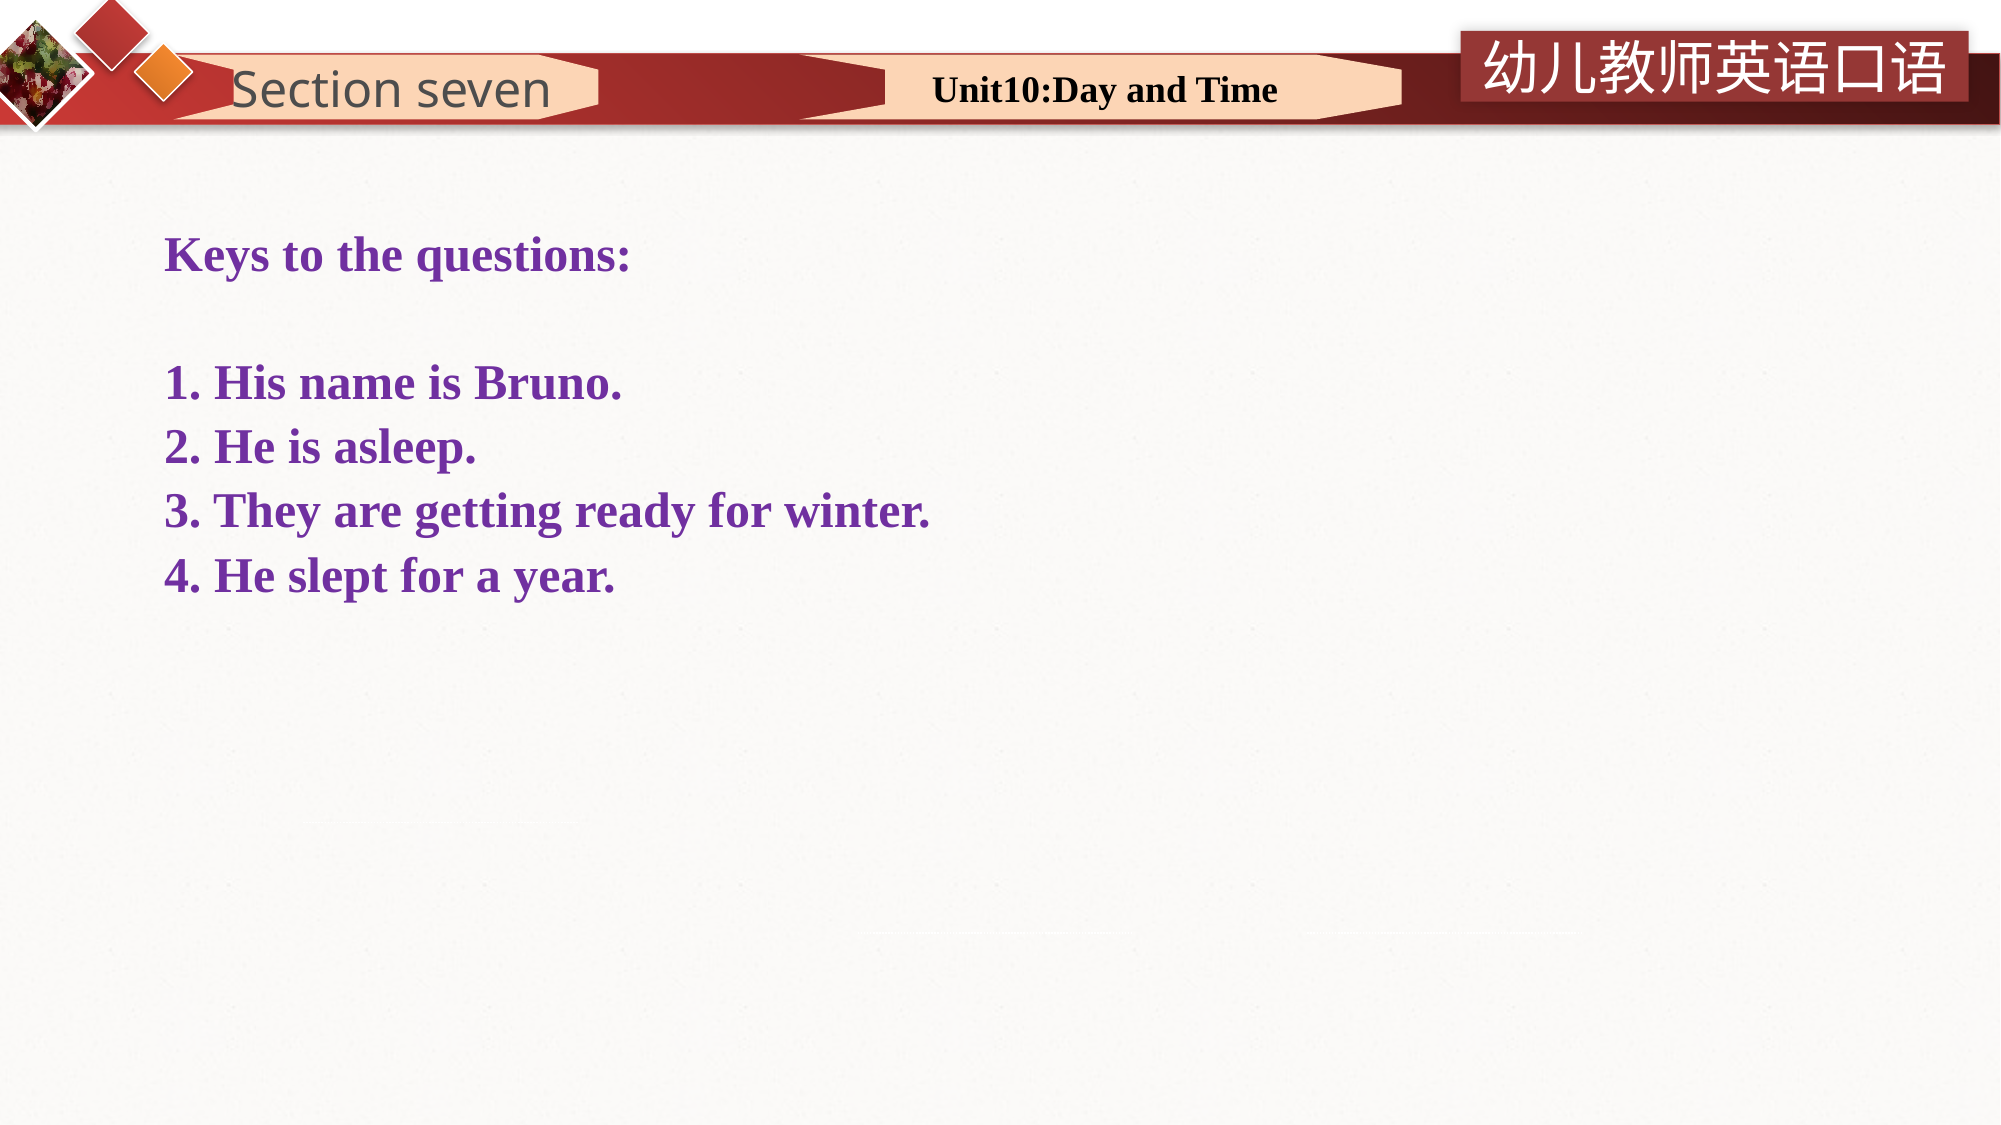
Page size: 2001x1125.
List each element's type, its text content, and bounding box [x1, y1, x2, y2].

picture [0, 21, 88, 126]
text_box Unit10:Day and Time [797, 52, 1404, 122]
text_box Keys to the questions: 1. His name is Bruno. 2. He is asleep. 3. They are getting ready for winter. 4. He slept for a year. [144, 207, 1945, 1106]
text_box Section seven [171, 52, 601, 122]
